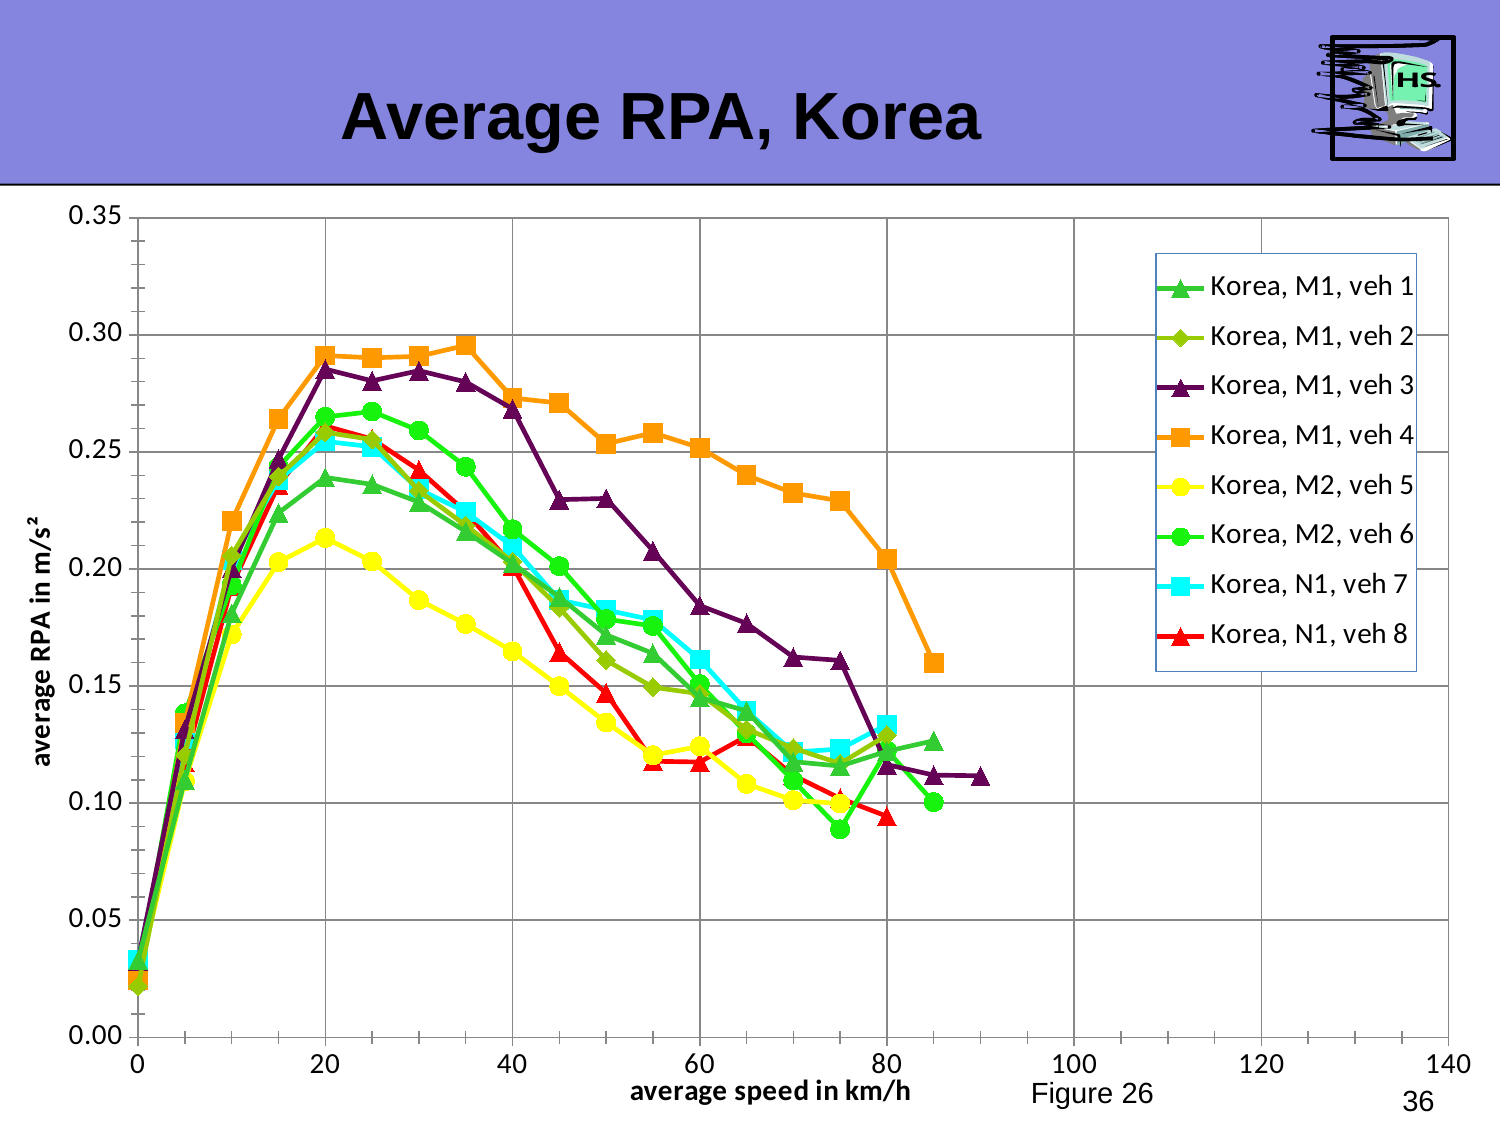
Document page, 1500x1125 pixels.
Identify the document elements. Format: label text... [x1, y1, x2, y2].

title Average RPA, Korea [29, 50, 1294, 175]
chart [18, 196, 1483, 1118]
text_box [187, 162, 1288, 195]
